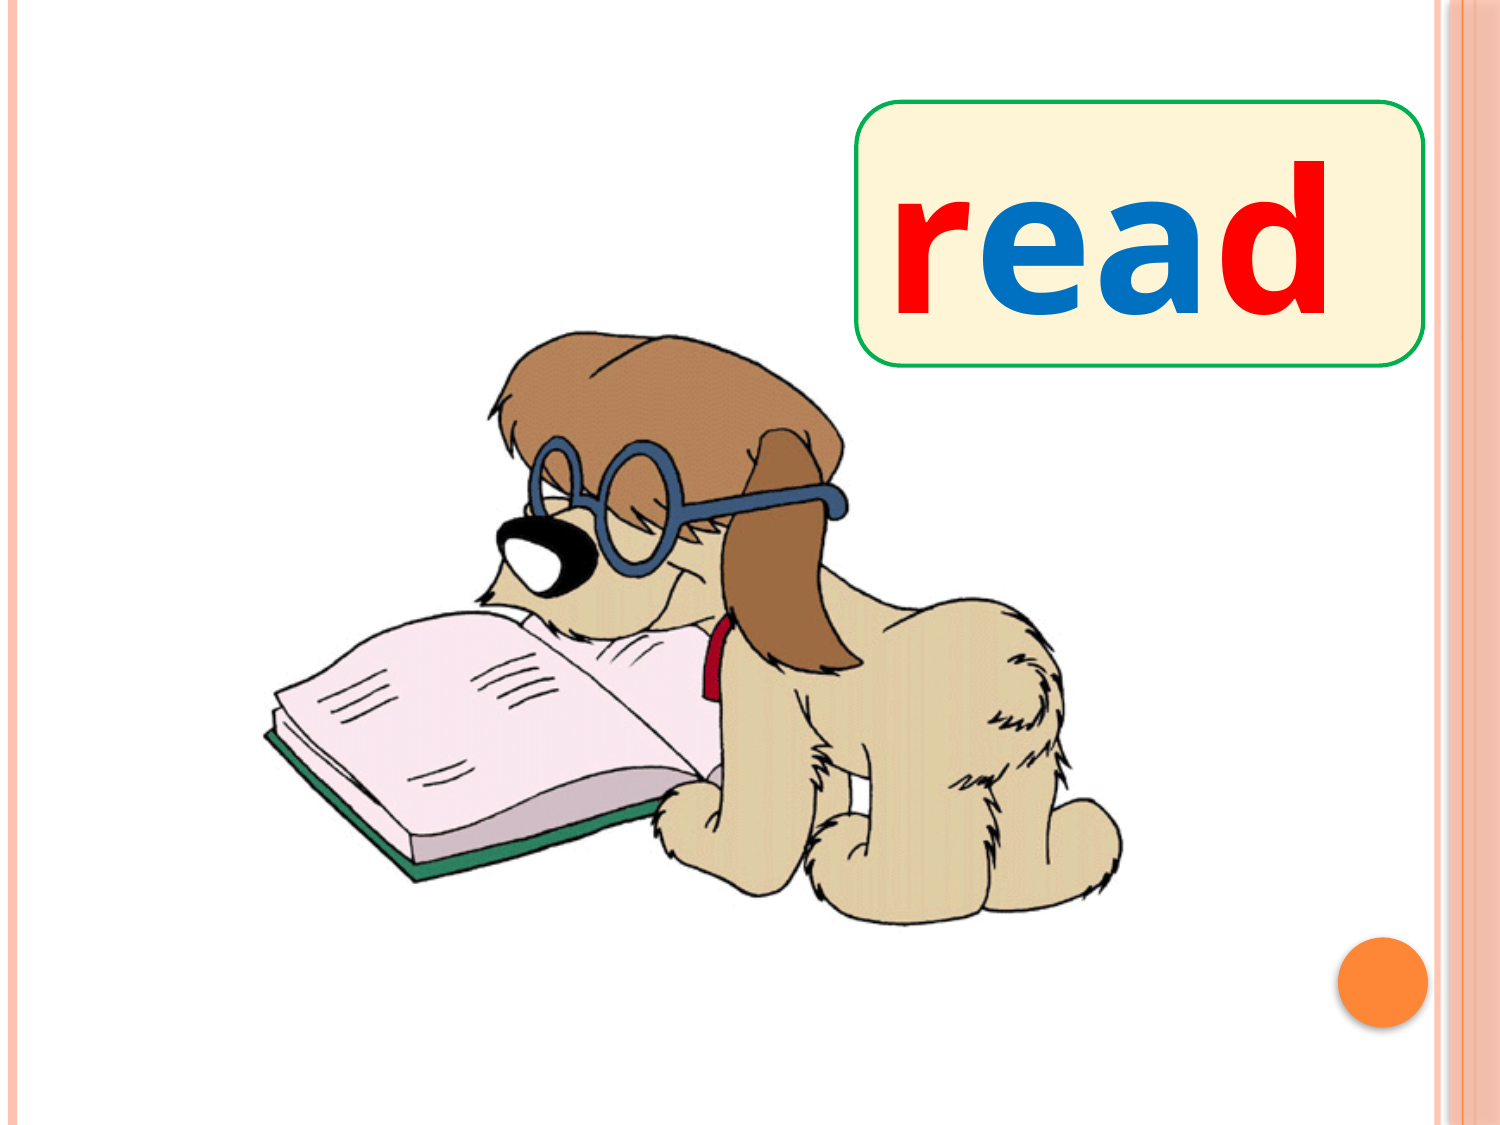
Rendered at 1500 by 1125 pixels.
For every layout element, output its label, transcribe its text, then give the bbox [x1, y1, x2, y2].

picture [40, 148, 1285, 1025]
text_box read [854, 99, 1426, 368]
